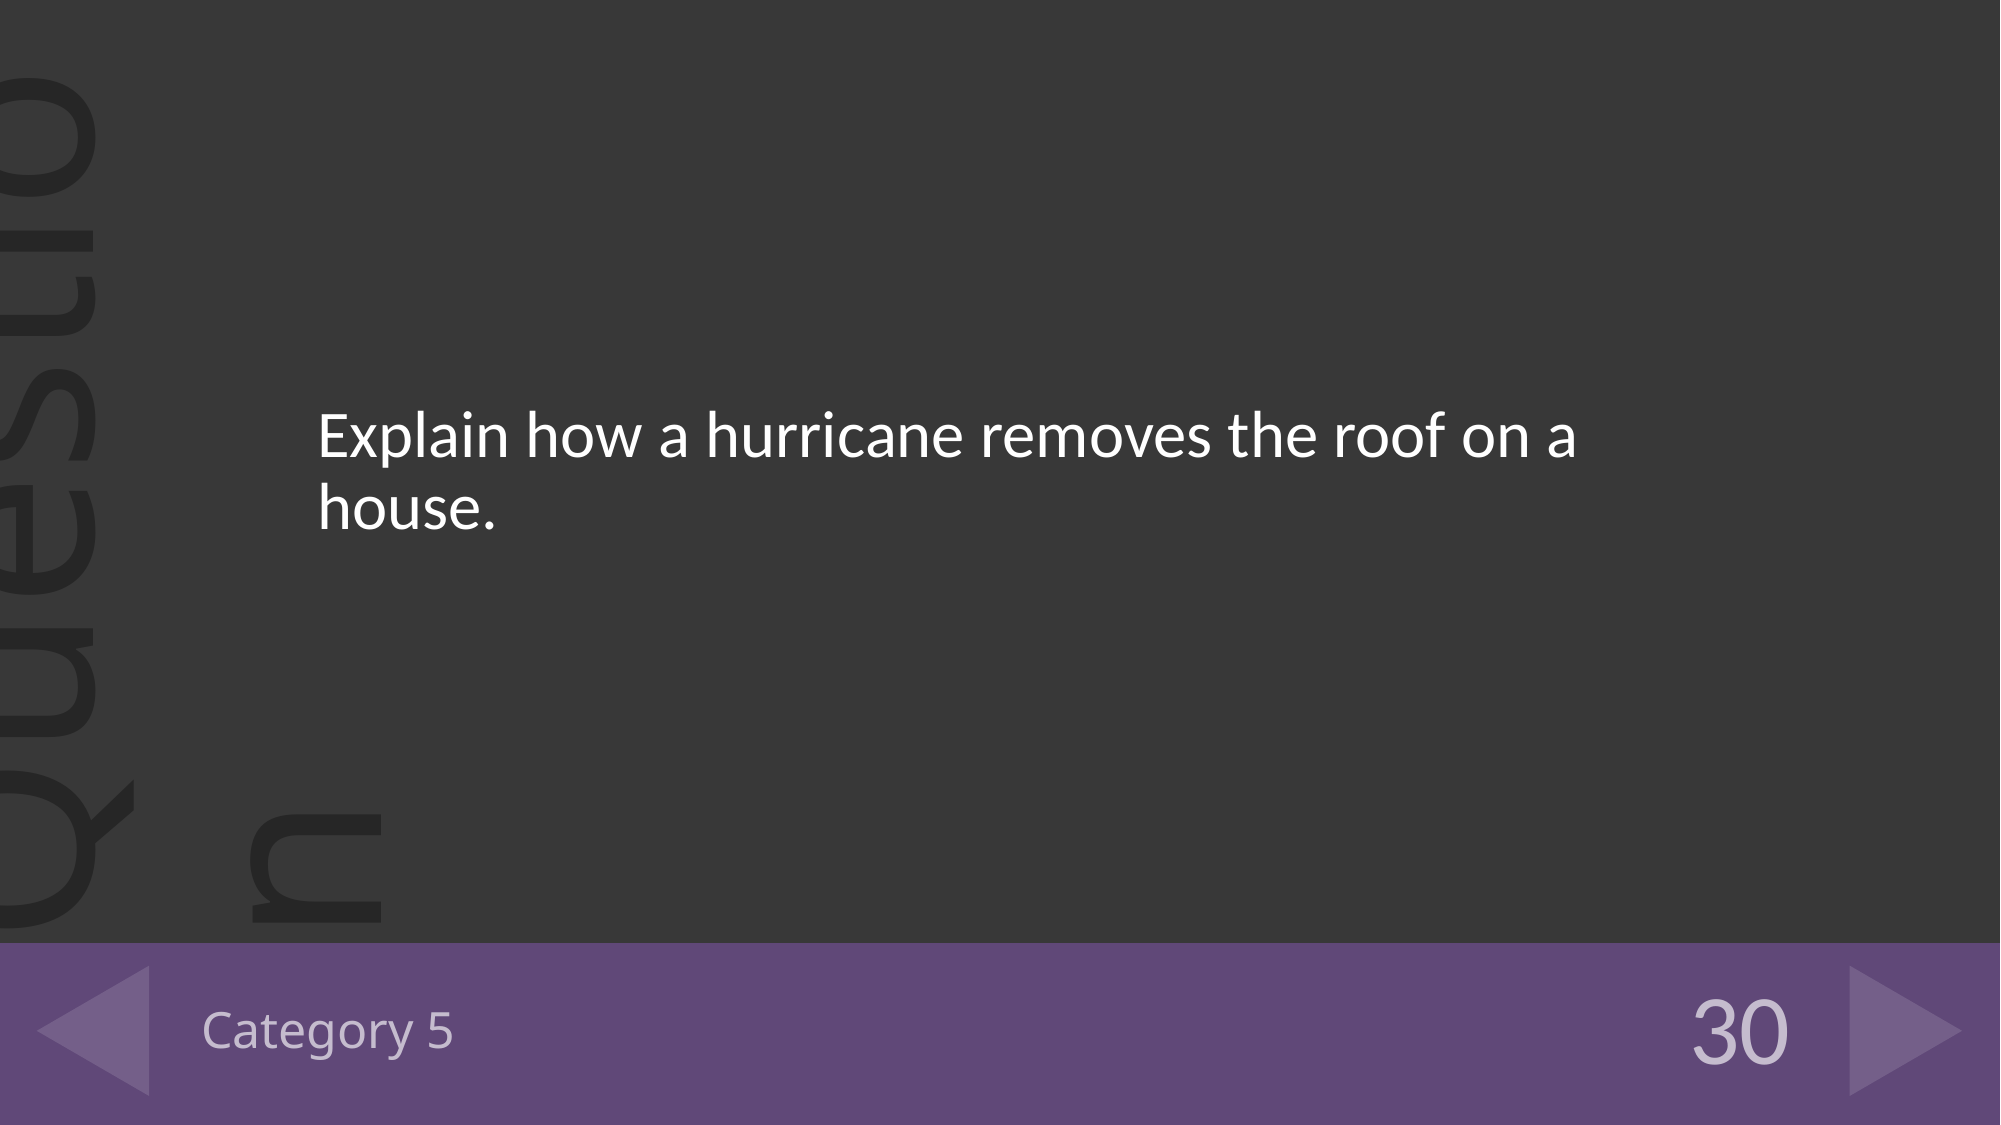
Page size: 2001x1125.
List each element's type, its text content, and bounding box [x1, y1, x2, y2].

list Explain how a hurricane removes the roof on a house. [302, 307, 1760, 636]
title Category 5 [185, 967, 1494, 1097]
list 30 [1494, 967, 1806, 1097]
